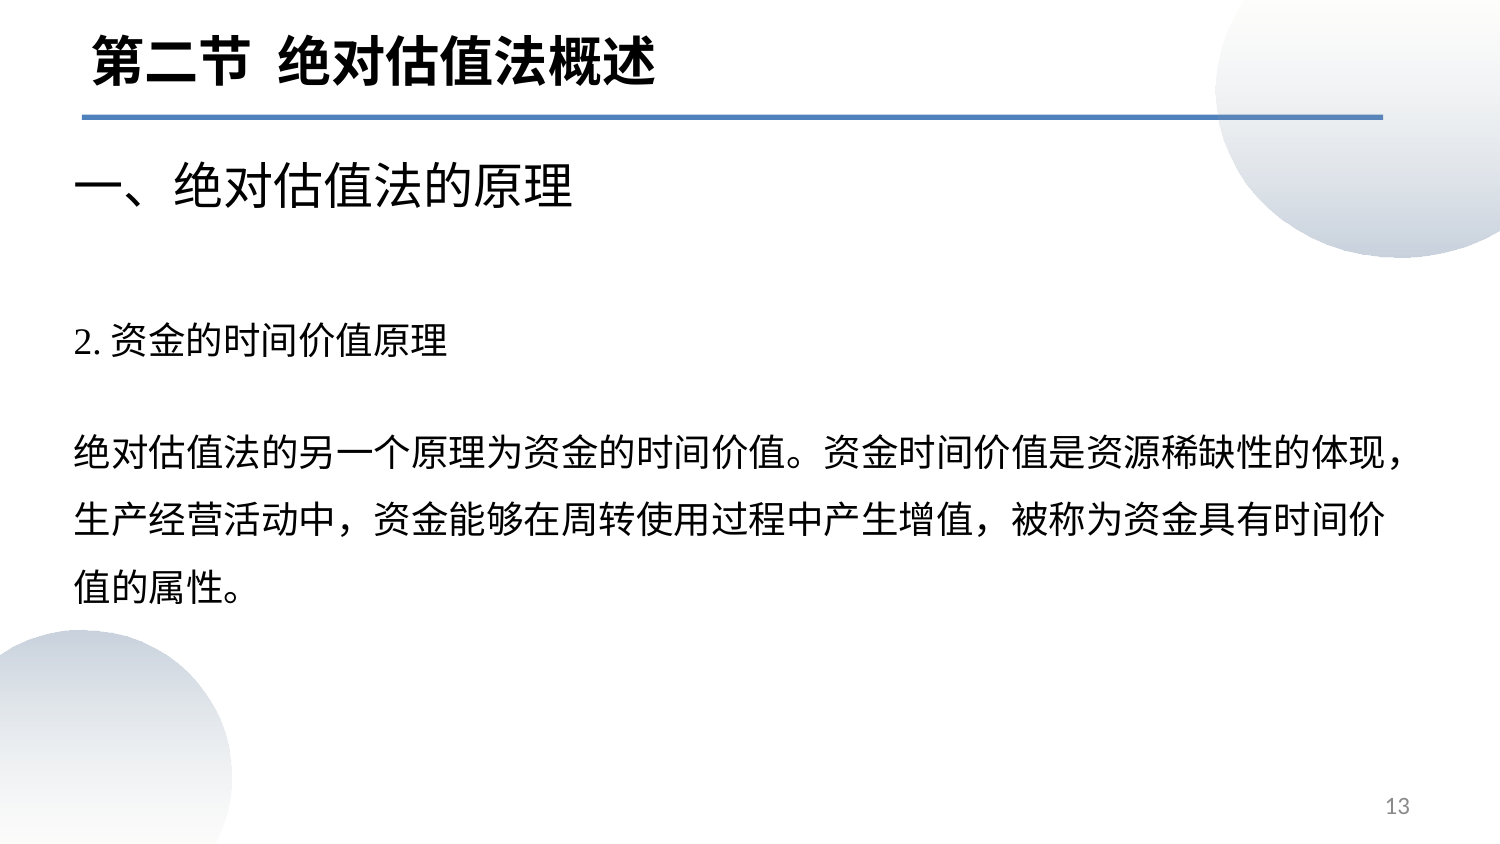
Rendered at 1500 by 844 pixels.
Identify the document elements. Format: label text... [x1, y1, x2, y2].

text_box 一、绝对估值法的原理 [58, 117, 1256, 200]
title 2.资金的时间价值原理 [58, 292, 516, 387]
text_box 第二节 绝对估值法概述 [74, 11, 1234, 107]
text_box [1213, 0, 1500, 260]
text_box [0, 627, 234, 844]
slide_number 13 [1074, 782, 1425, 827]
list 绝对估值法的另一个原理为资金的时间价值。资金时间价值是资源稀缺性的体现，生产经营活动中，资金能够在周转使用过程中产生增值，被称为资金具有时间价值的属性。 [58, 398, 1409, 719]
